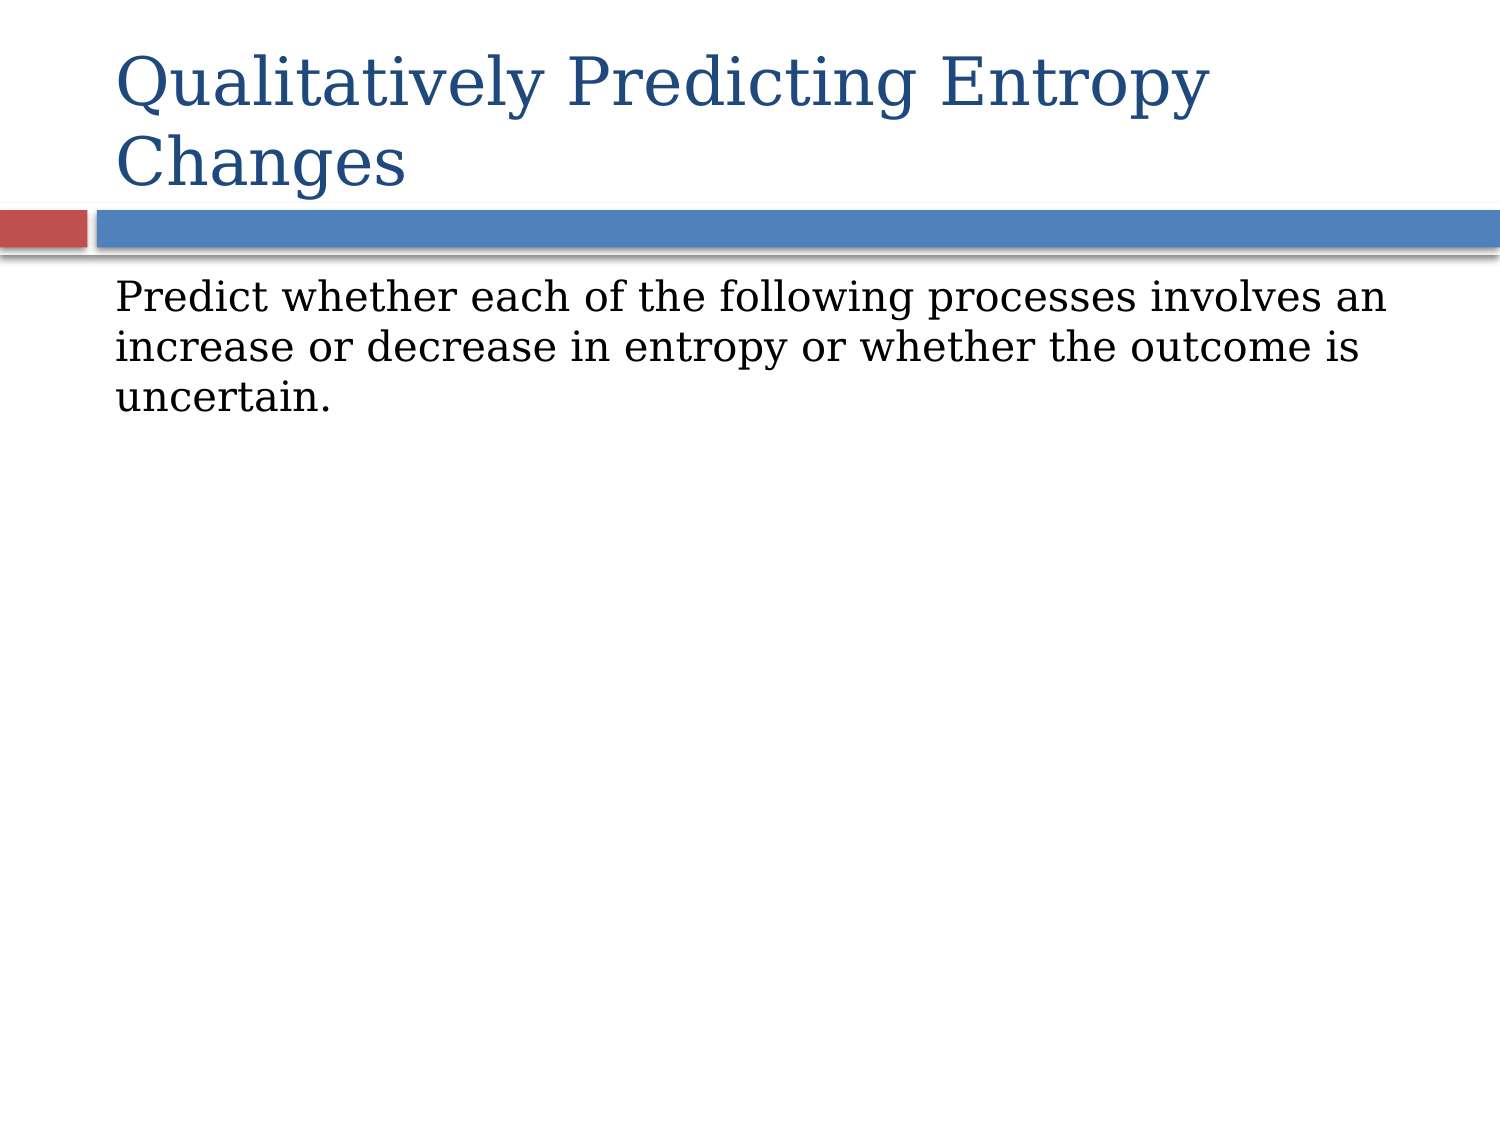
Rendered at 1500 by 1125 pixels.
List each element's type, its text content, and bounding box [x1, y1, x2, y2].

title Qualitatively Predicting Entropy Changes [100, 37, 1438, 200]
